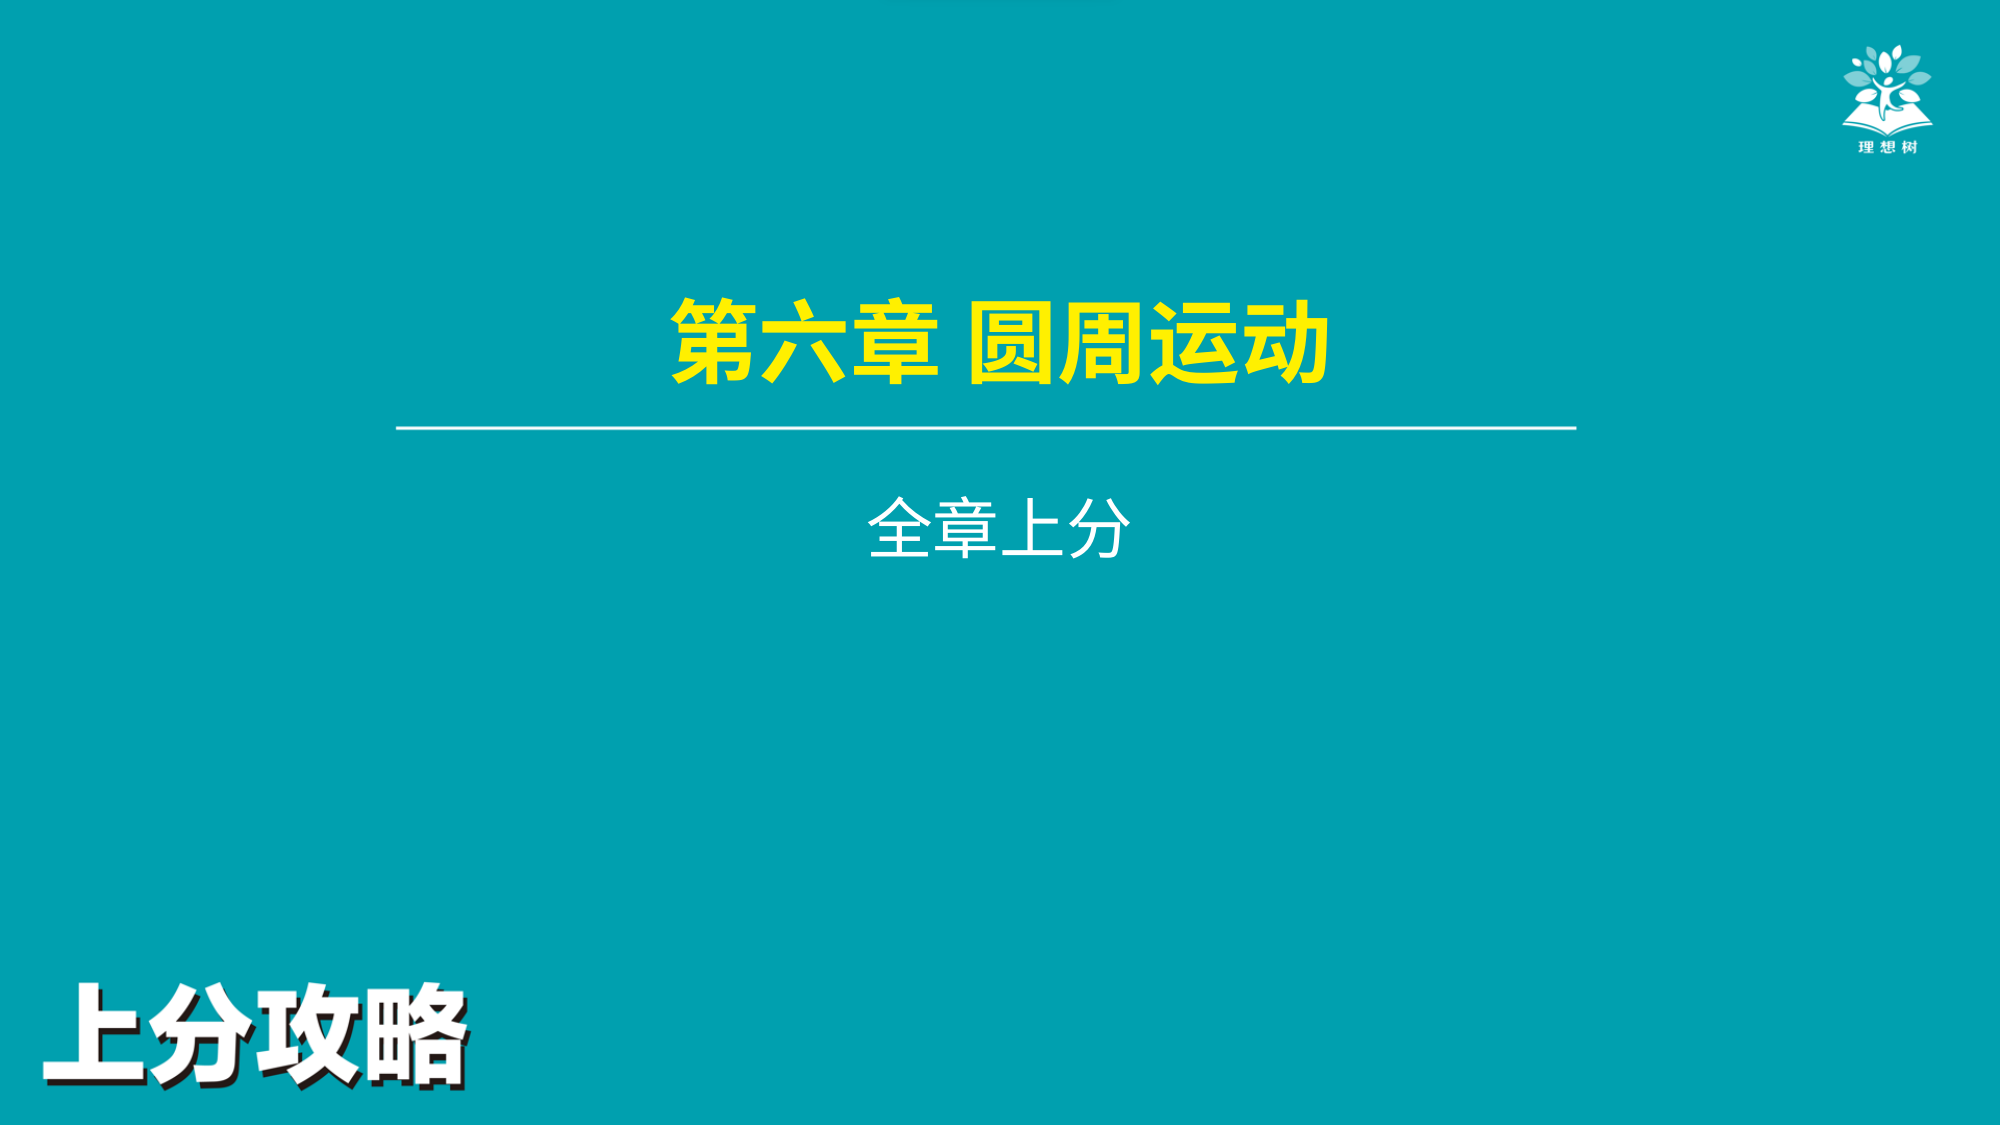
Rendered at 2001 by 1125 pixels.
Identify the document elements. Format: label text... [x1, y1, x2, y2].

text_box 全章上分 [0, 472, 2000, 579]
picture [0, 413, 2000, 472]
picture [0, 0, 2000, 265]
picture [0, 579, 2000, 1125]
text_box 第六章 圆周运动 [0, 265, 2000, 413]
